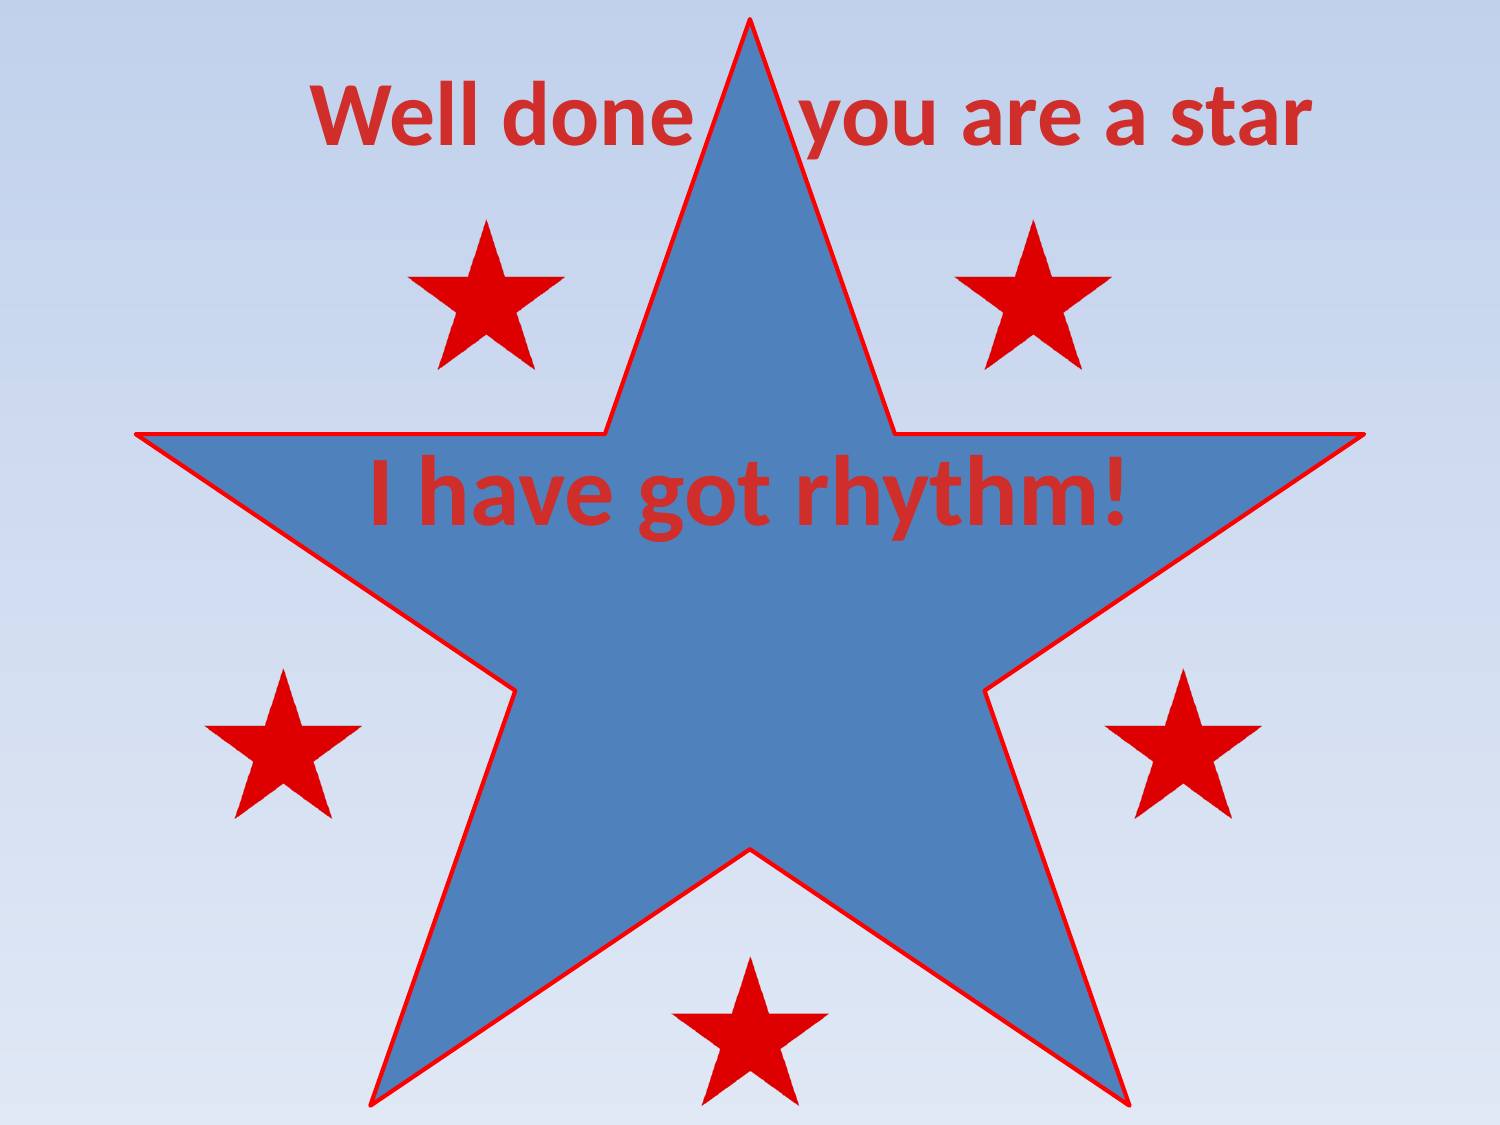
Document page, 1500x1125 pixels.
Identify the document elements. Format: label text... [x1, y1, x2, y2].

picture [1104, 668, 1262, 819]
title Well done you are a star [75, 45, 1425, 173]
text_box [368, 1005, 524, 1108]
text_box [976, 1005, 1132, 1108]
text_box [662, 173, 838, 262]
picture [671, 956, 829, 1106]
picture [407, 219, 565, 370]
picture [204, 668, 362, 819]
list I have got rhythm! [75, 262, 1425, 1005]
text_box [738, 16, 762, 45]
picture [953, 219, 1112, 370]
